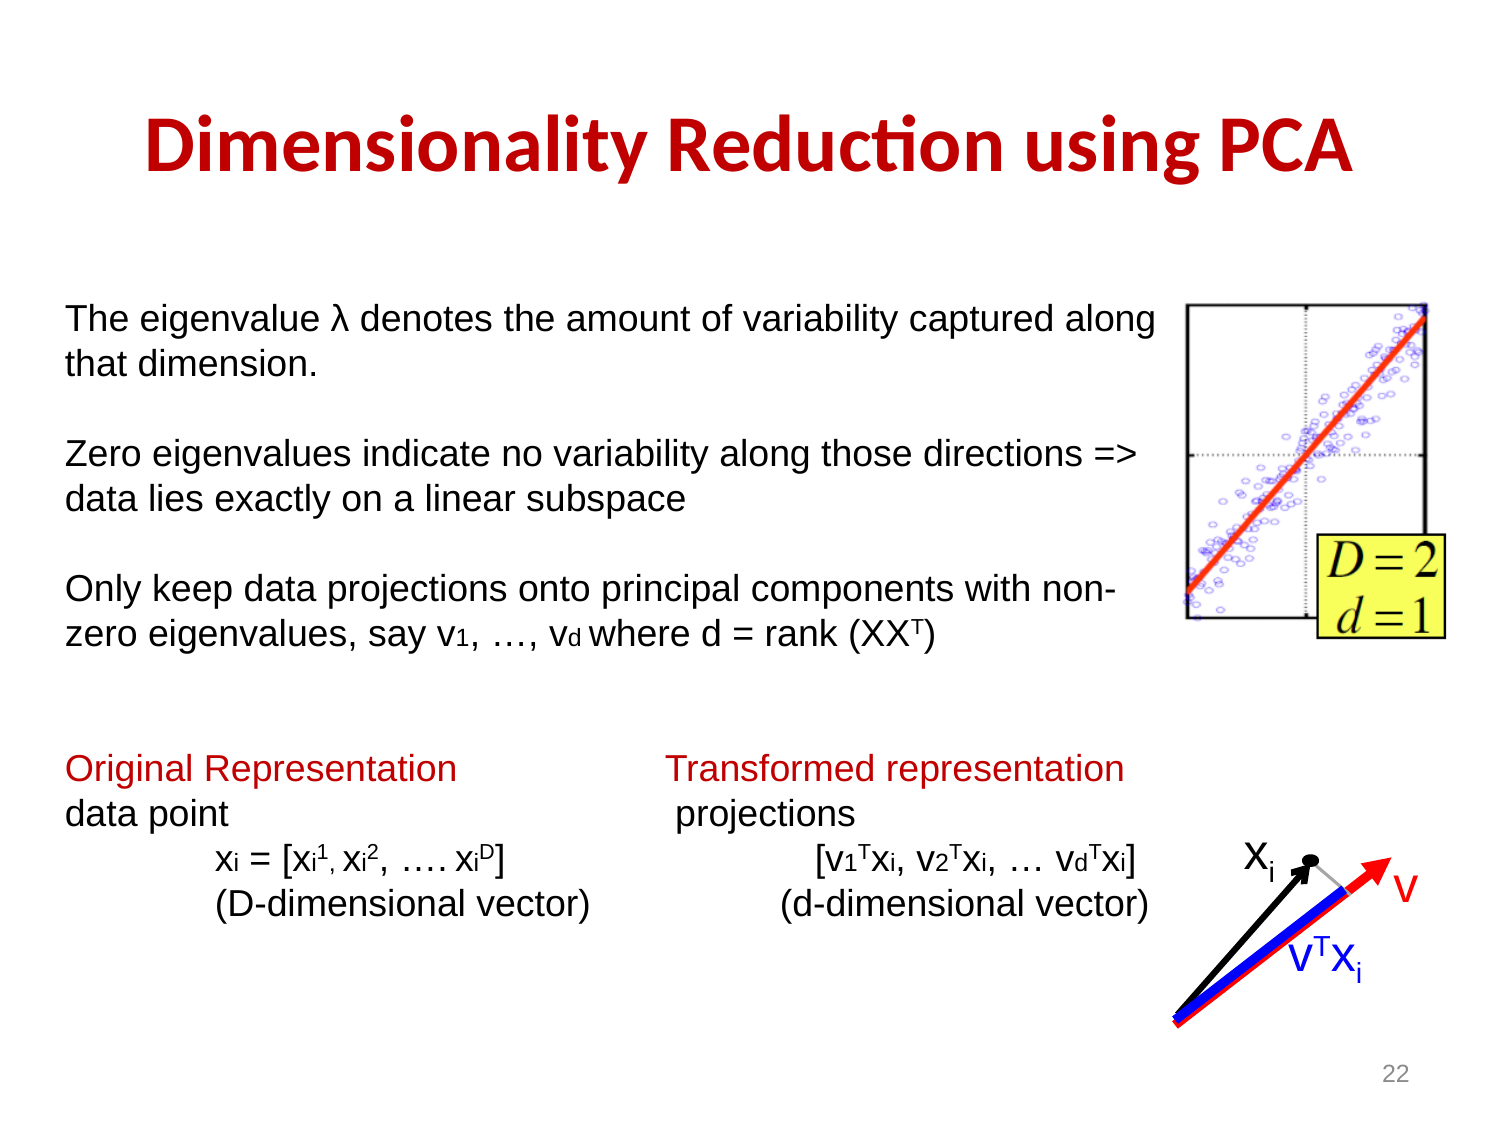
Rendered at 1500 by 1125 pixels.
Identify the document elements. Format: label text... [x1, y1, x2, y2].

text_box The eigenvalue λ denotes the amount of variability captured along that dimension. Zero eigenvalues indicate no variability along those directions => data lies exactly on a linear subspace Only keep data projections onto principal components with non-zero eigenvalues, say v1, …, vd where d = rank (XXT) Original Representation Transformed representation data point projections xi = [xi1, xi2, …. xiD] [v1Txi, v2Txi, … vdTxi] (D-dimensional vector) (d-dimensional vector) [49, 286, 1175, 976]
picture [1124, 275, 1488, 662]
slide_number 22 [1074, 1042, 1425, 1103]
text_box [1174, 812, 1426, 1026]
title Dimensionality Reduction using PCA [75, 45, 1425, 233]
